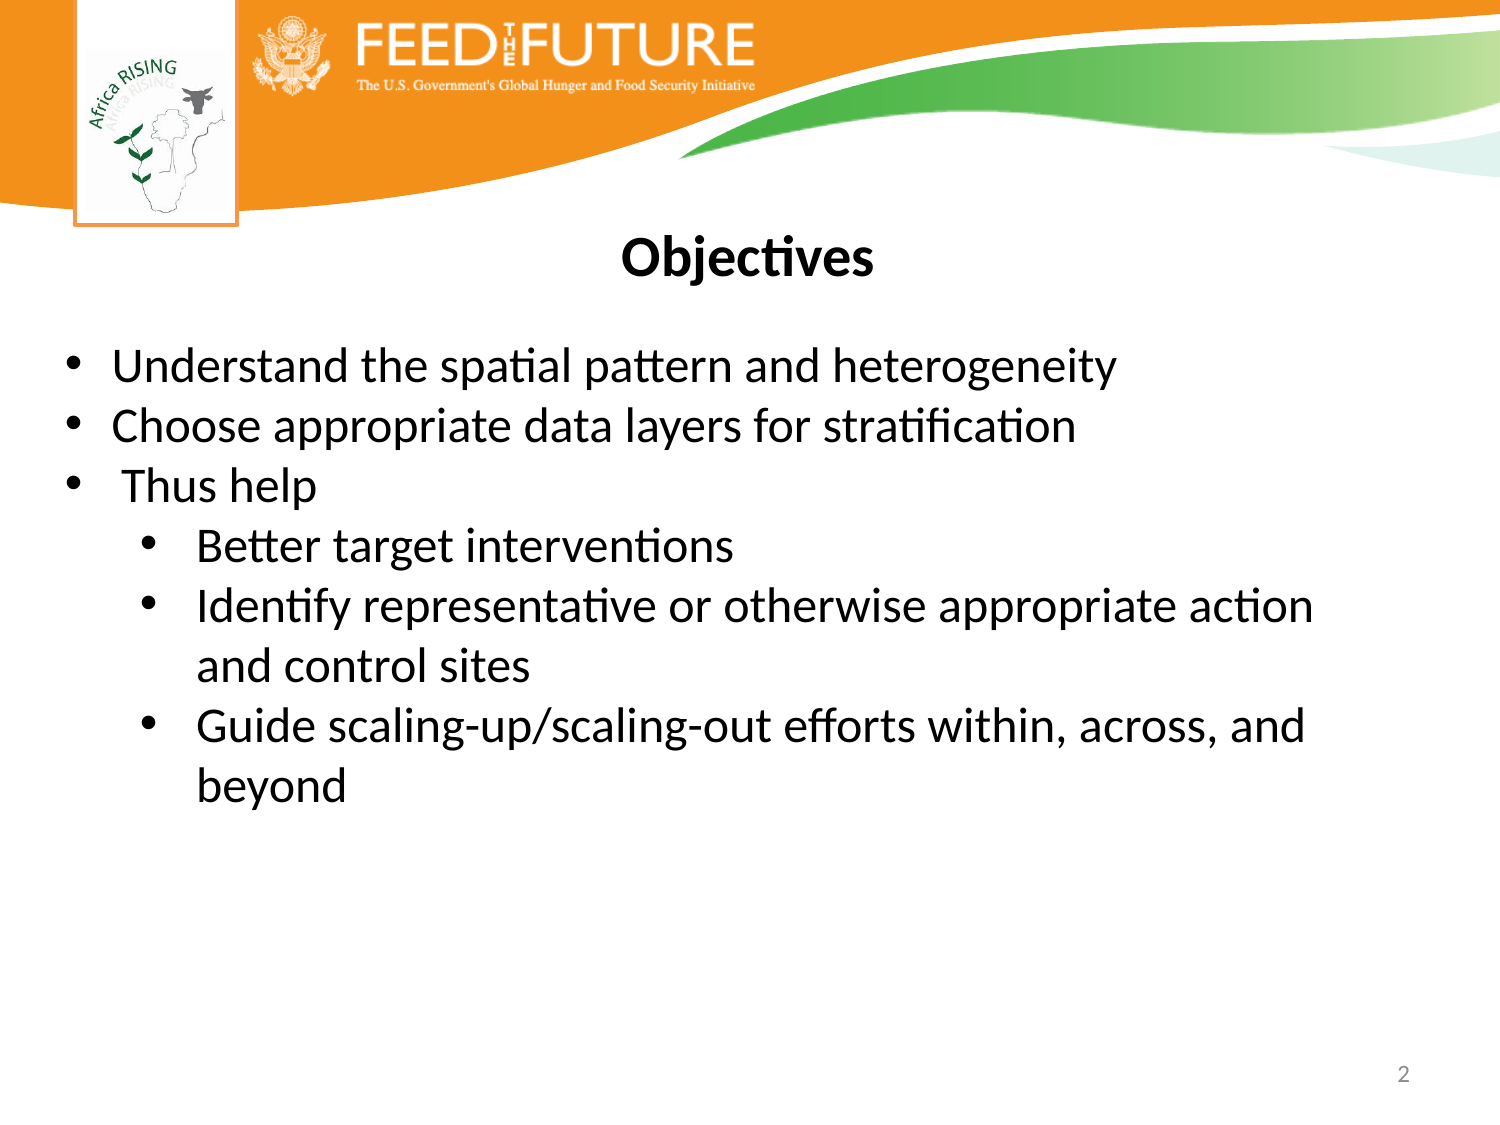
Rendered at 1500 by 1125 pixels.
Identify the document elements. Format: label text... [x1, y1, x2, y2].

text_box Understand the spatial pattern and heterogeneity Choose appropriate data layers for stratification Thus help Better target interventions Identify representative or otherwise appropriate action and control sites Guide scaling-up/scaling-out efforts within, across, and beyond [50, 324, 1350, 820]
picture [85, 49, 225, 210]
picture [249, 10, 761, 100]
text_box Objectives [73, 210, 1437, 341]
slide_number 2 [1074, 1042, 1425, 1103]
